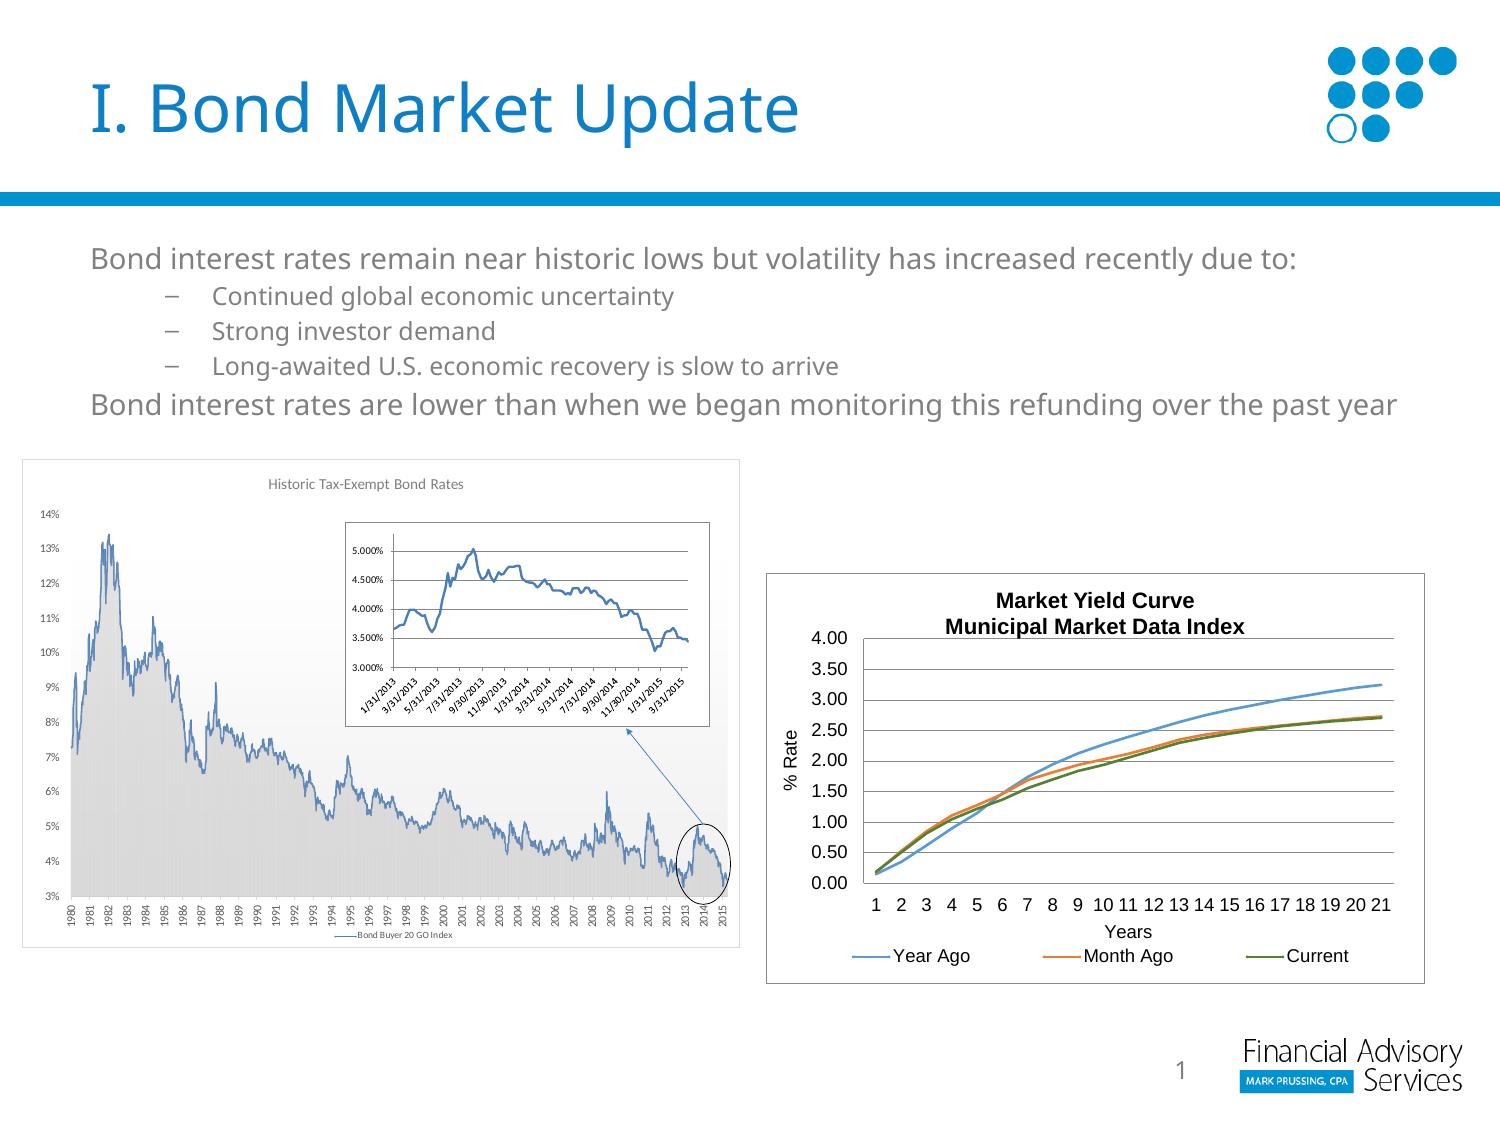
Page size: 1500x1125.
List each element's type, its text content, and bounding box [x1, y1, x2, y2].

title I. Bond Market Update [75, 12, 1319, 200]
text_box 1 [853, 1047, 1204, 1107]
picture [0, 207, 1500, 1125]
text_box Bond interest rates remain near historic lows but volatility has increased recently due to: Continued global economic uncertainty Strong investor demand Long-awaited U.S. economic recovery is slow to arrive Bond interest rates are lower than when we began monitoring this refunding over the past year [74, 232, 1425, 450]
picture [0, 0, 1500, 191]
